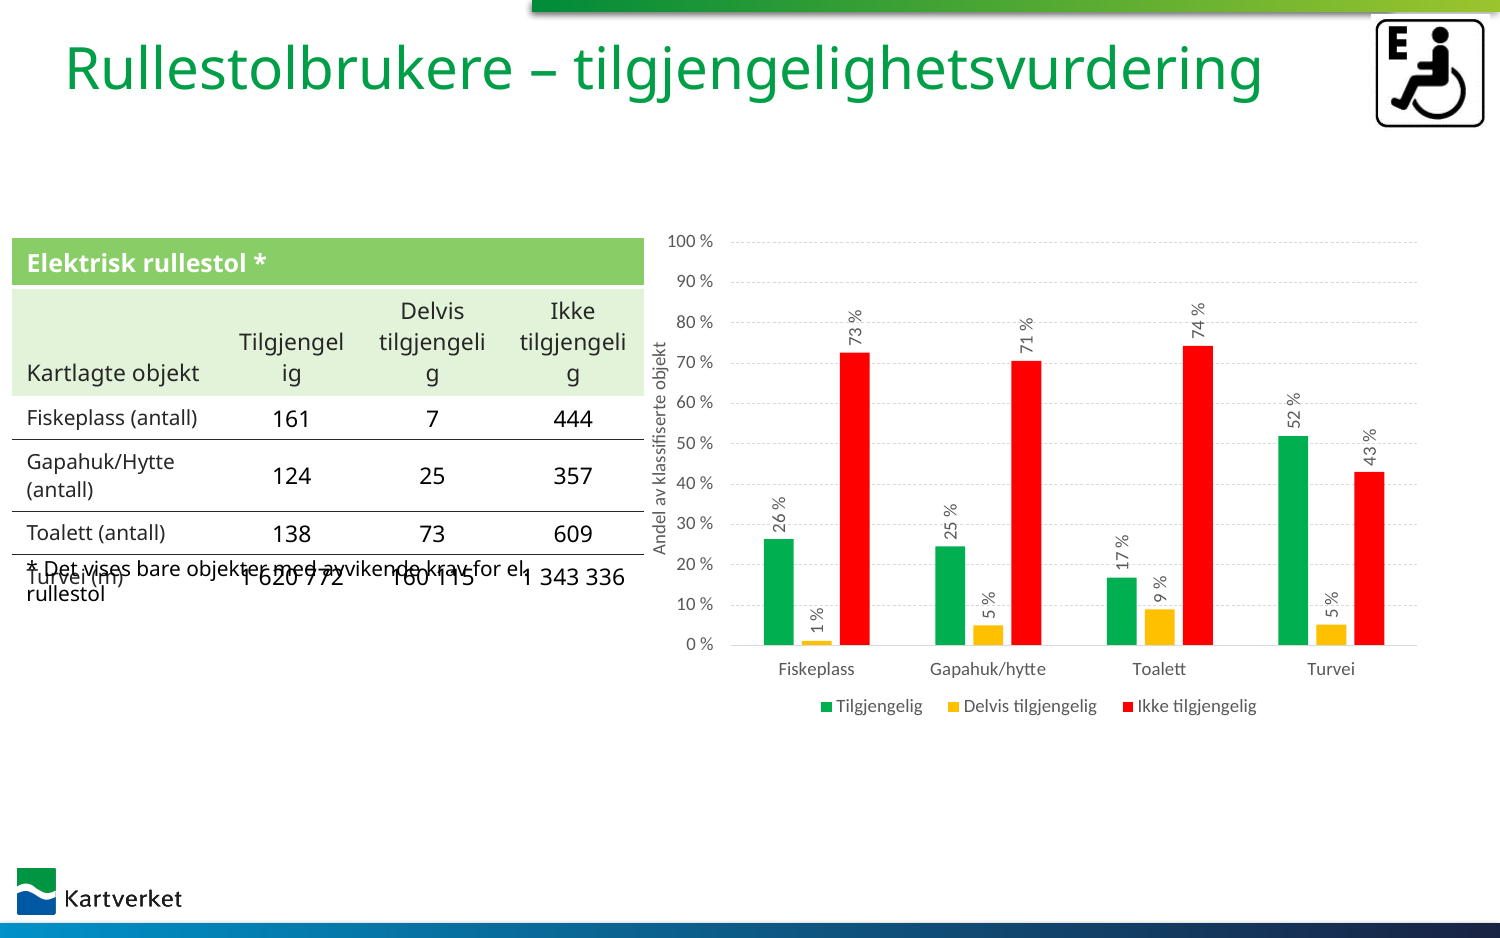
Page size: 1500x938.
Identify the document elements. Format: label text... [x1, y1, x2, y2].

table_cell 7 [362, 396, 503, 439]
table_cell 357 [503, 440, 638, 511]
table_cell 138 [222, 512, 362, 548]
table_header Elektrisk rullestol * [12, 238, 638, 285]
text_box * Det vises bare objekter med avvikende krav for el. rullestol [11, 548, 597, 613]
table_cell Ikke tilgjengelig [503, 289, 638, 396]
table_cell Tilgjengelig [222, 289, 362, 396]
table_cell Gapahuk/Hytte (antall) [12, 440, 222, 511]
table_cell Delvis tilgjengelig [362, 289, 503, 396]
table_cell Toalett (antall) [12, 512, 222, 548]
table_cell 609 [503, 512, 638, 554]
table_cell Fiskeplass (antall) [12, 396, 222, 439]
table_cell 124 [222, 440, 362, 511]
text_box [1371, 13, 1491, 133]
text_box Rullestolbrukere – tilgjengelighetsvurdering [49, 12, 1372, 109]
table_cell 1 343 336 [597, 555, 638, 598]
table_cell Kartlagte objekt [12, 289, 222, 396]
table_cell 161 [222, 396, 362, 439]
table_cell 73 [362, 512, 503, 548]
picture [643, 218, 1429, 728]
table_cell 25 [362, 440, 503, 511]
table_cell 444 [503, 396, 638, 439]
